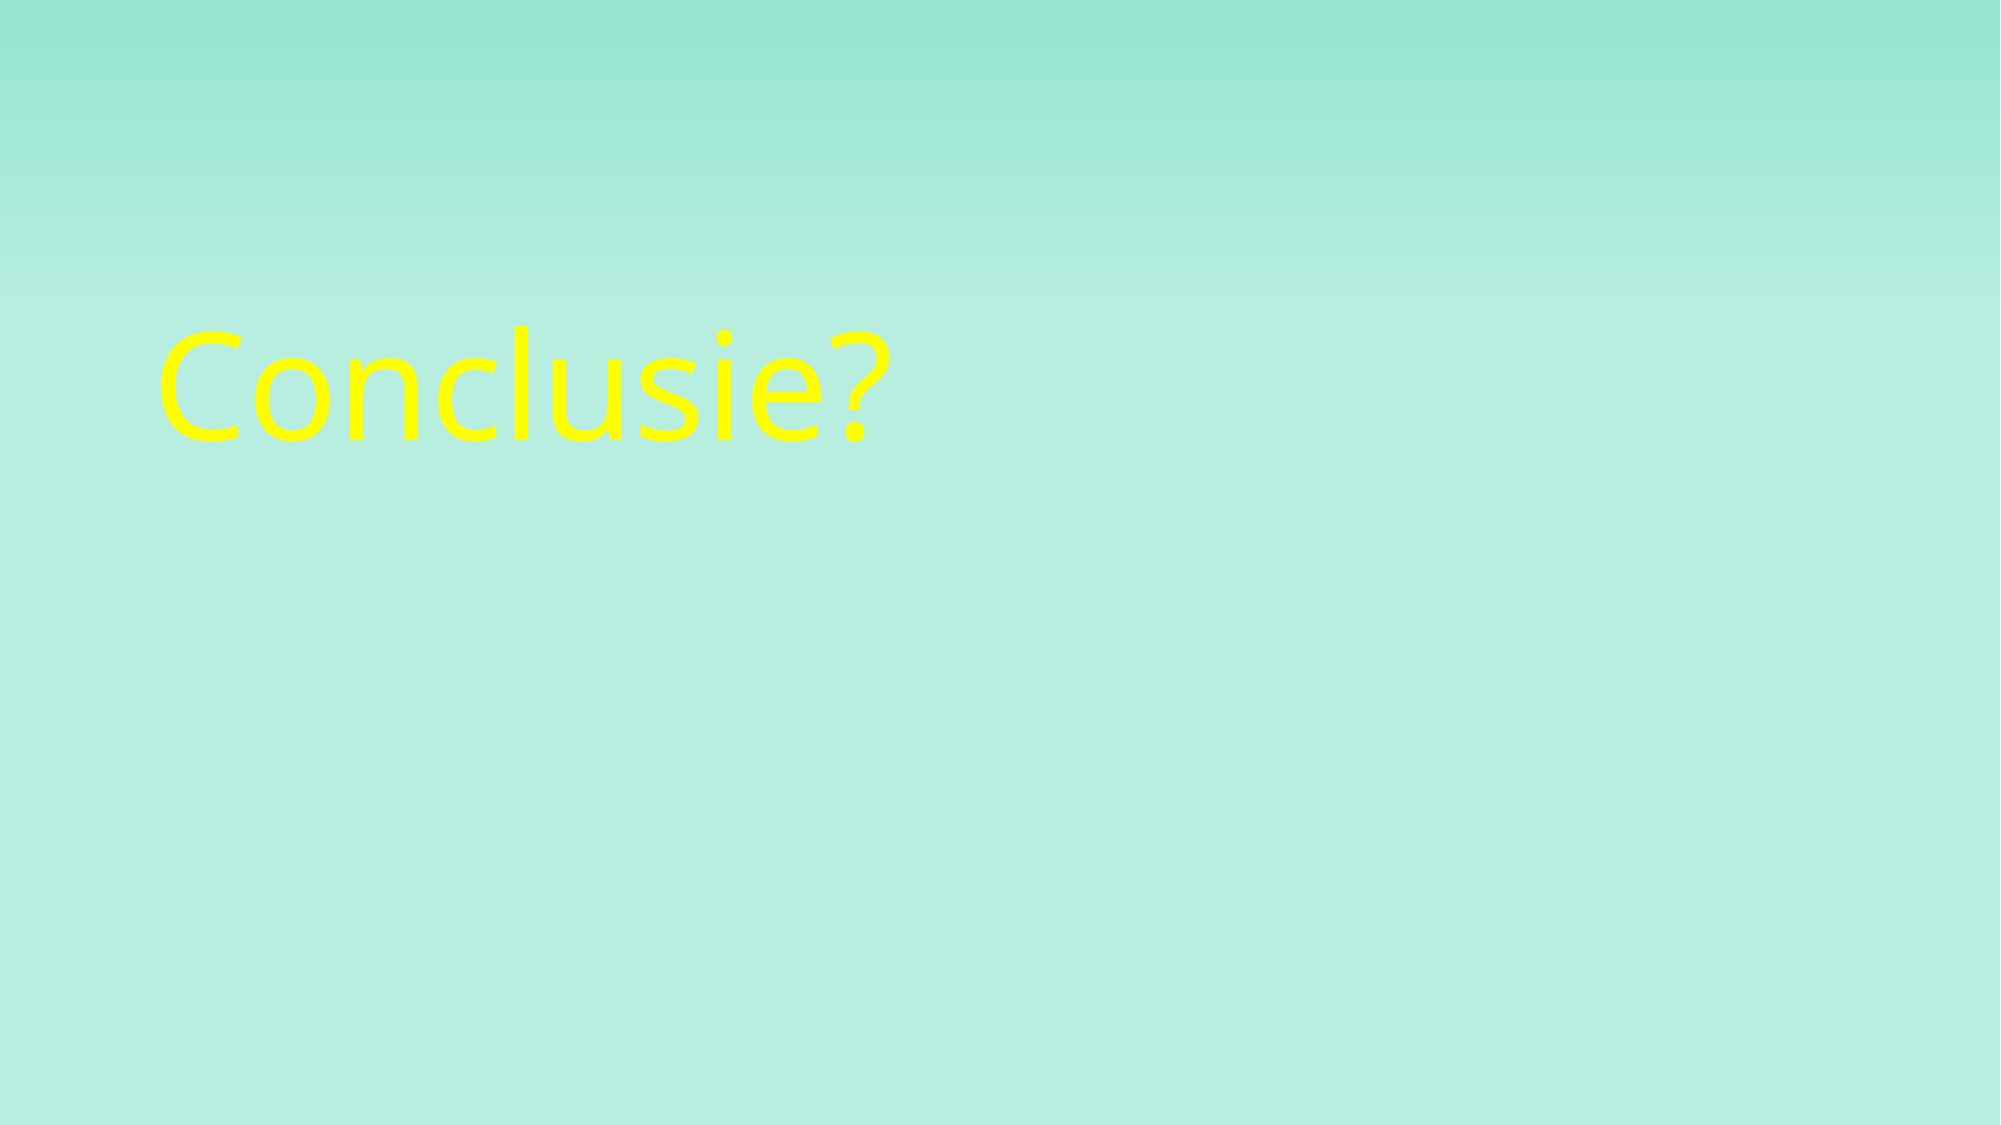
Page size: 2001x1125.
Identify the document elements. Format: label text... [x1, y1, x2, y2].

title Conclusie? [137, 59, 1863, 725]
